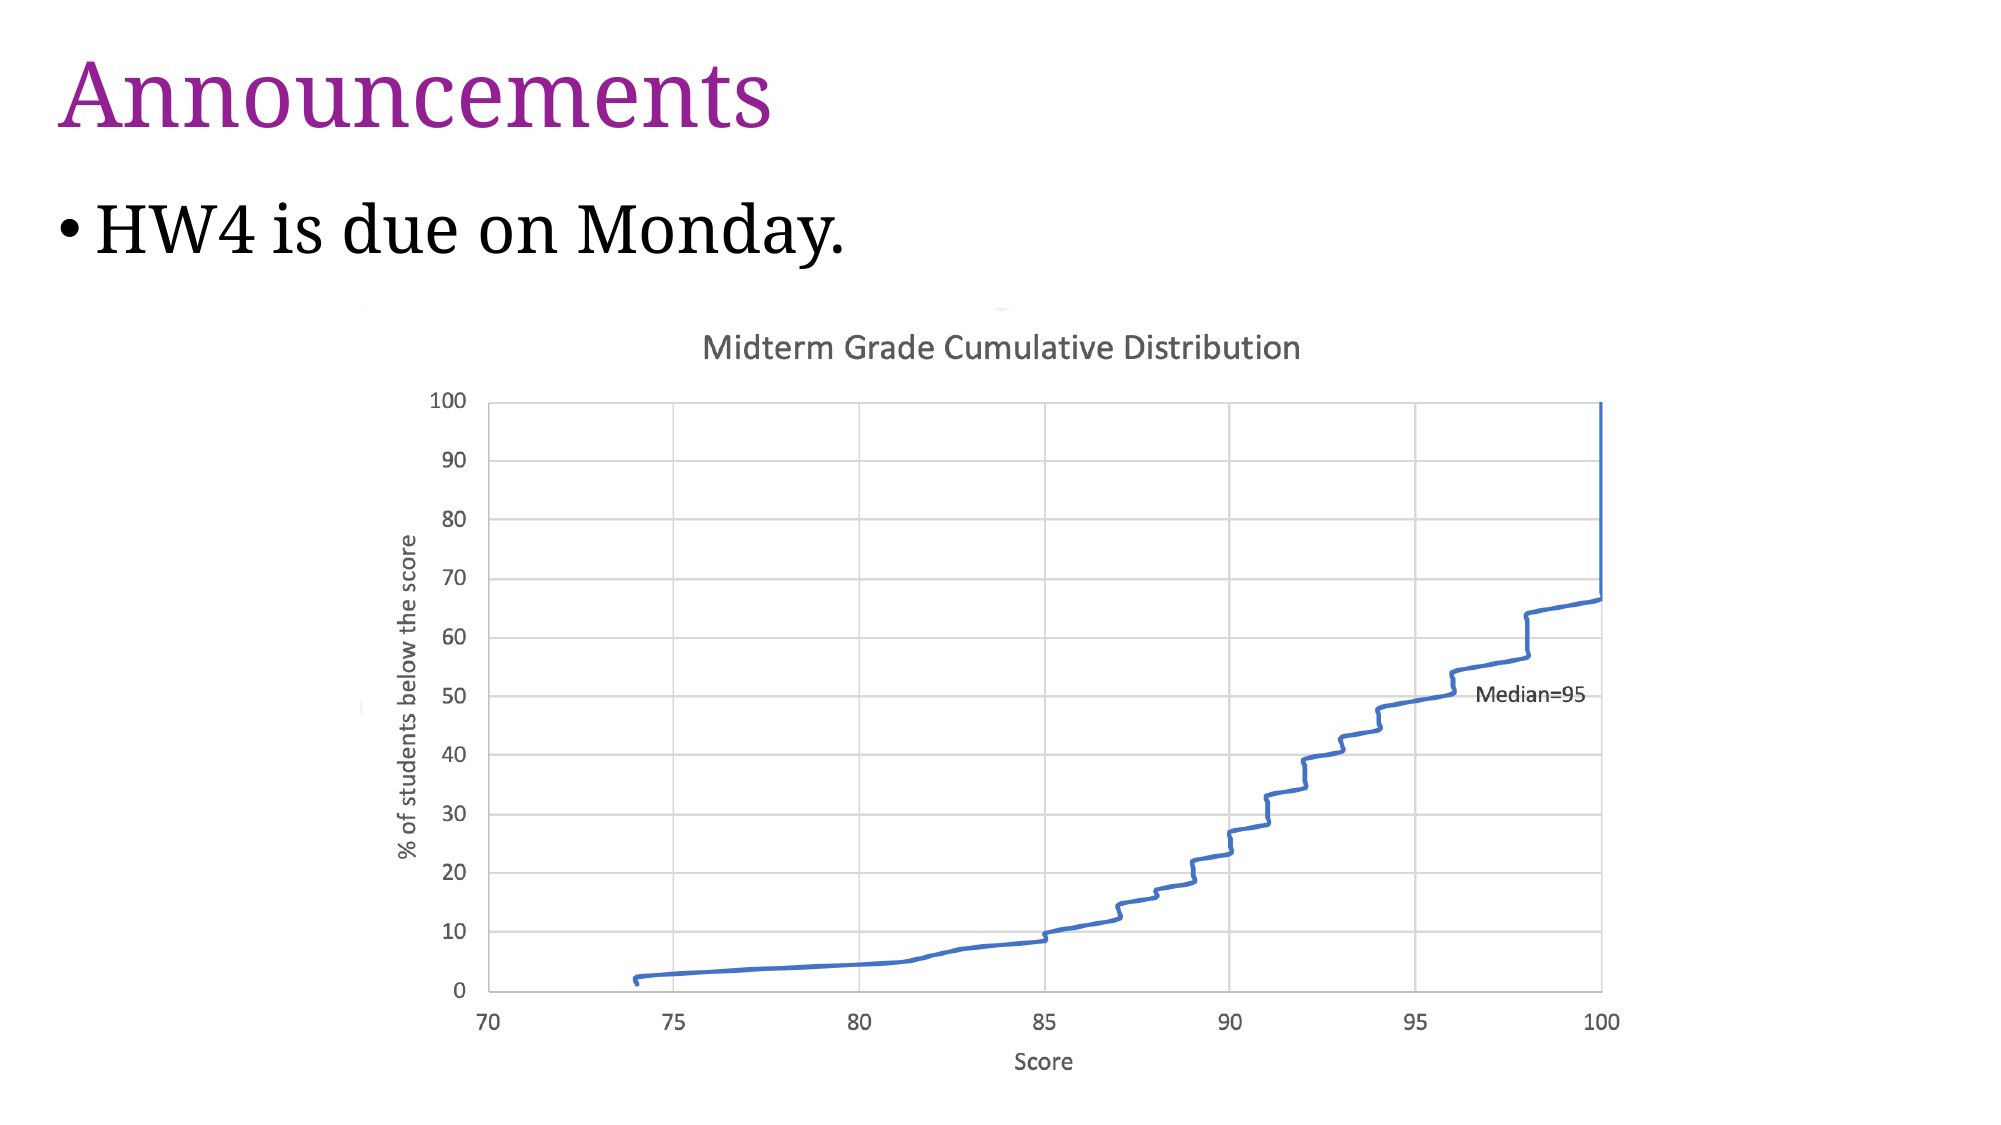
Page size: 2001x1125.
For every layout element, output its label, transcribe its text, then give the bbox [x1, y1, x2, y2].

title Announcements [43, 25, 1953, 171]
list HW4 is due on Monday. [43, 188, 1953, 1106]
picture [360, 307, 1636, 1100]
